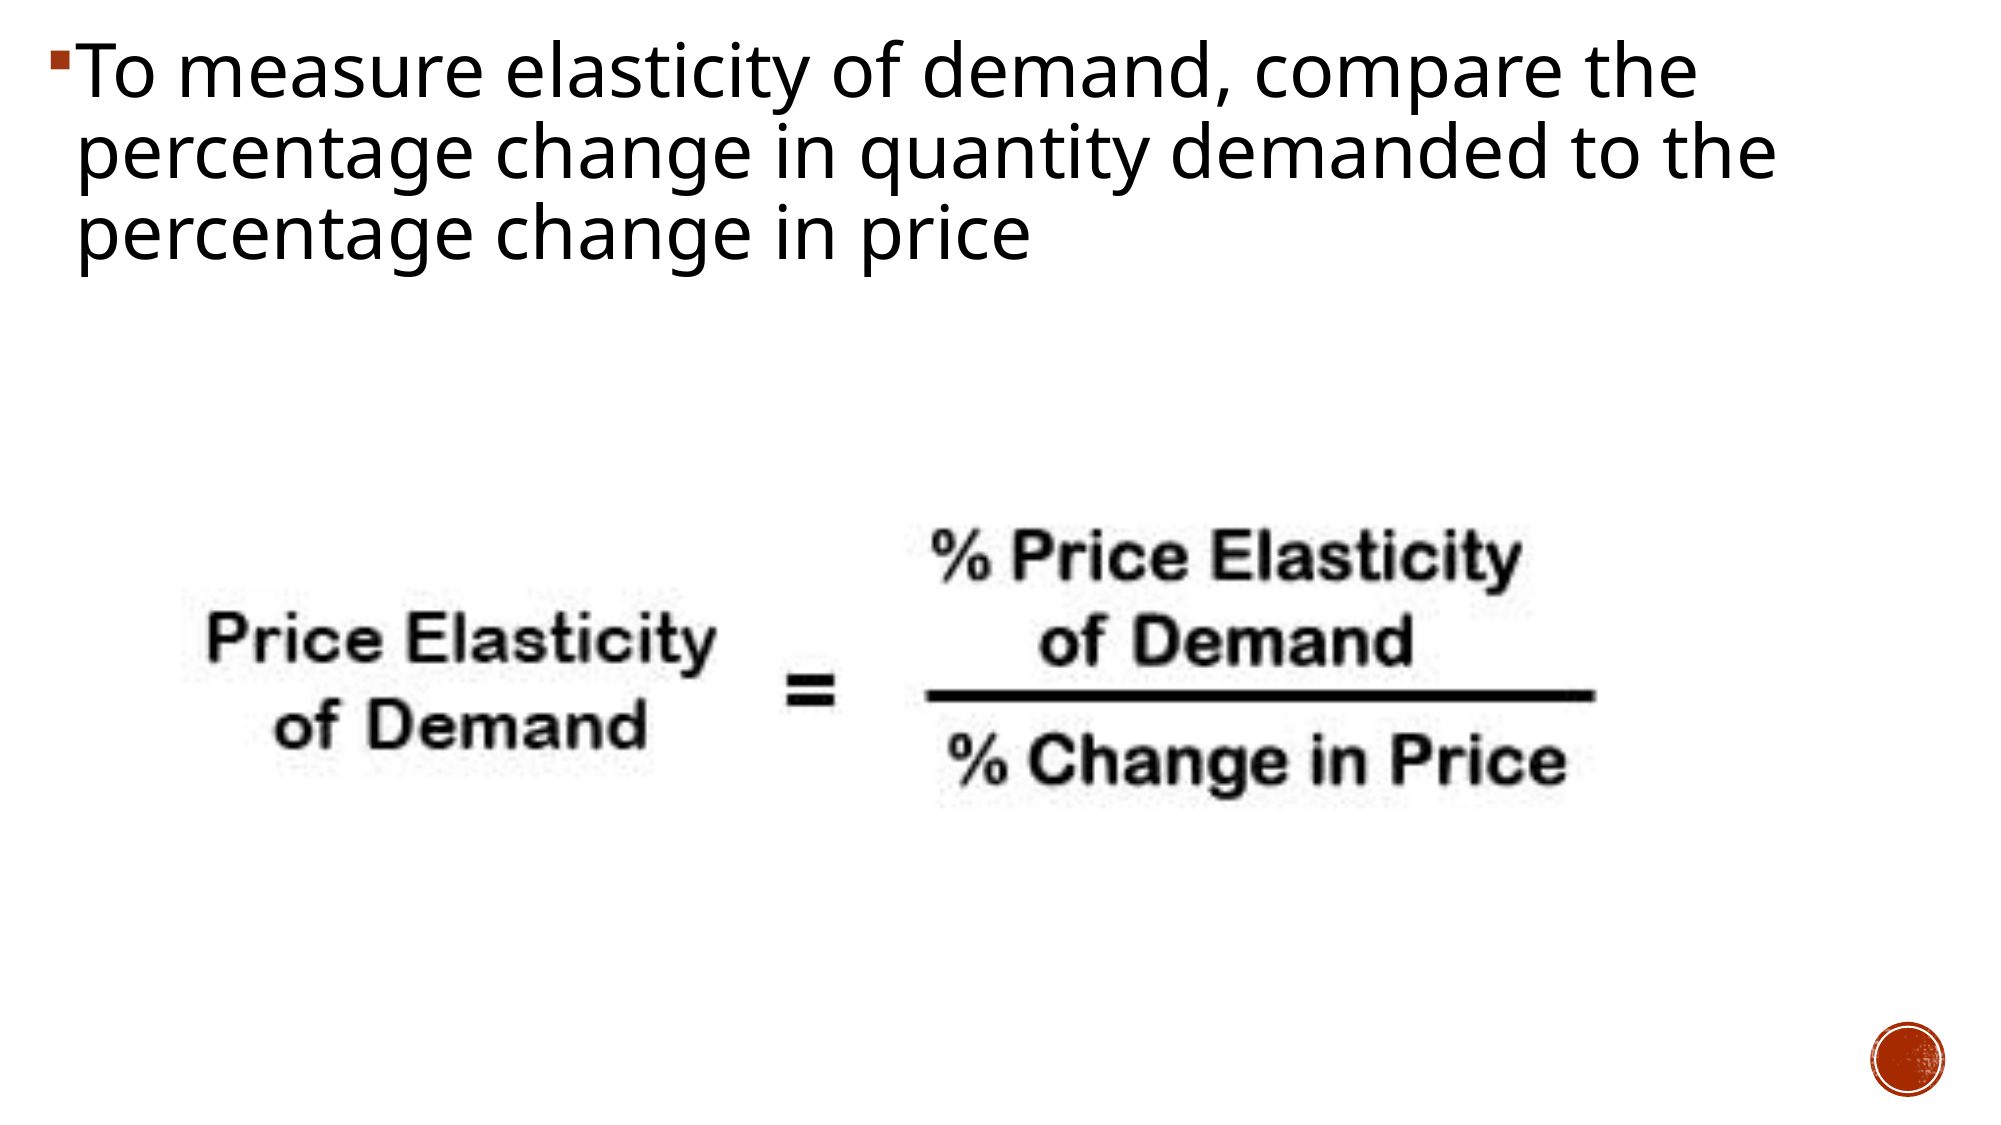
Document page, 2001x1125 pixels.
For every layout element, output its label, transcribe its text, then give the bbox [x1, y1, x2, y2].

picture [152, 495, 1644, 837]
list To measure elasticity of demand, compare the percentage change in quantity demanded to the percentage change in price [30, 25, 1974, 1108]
